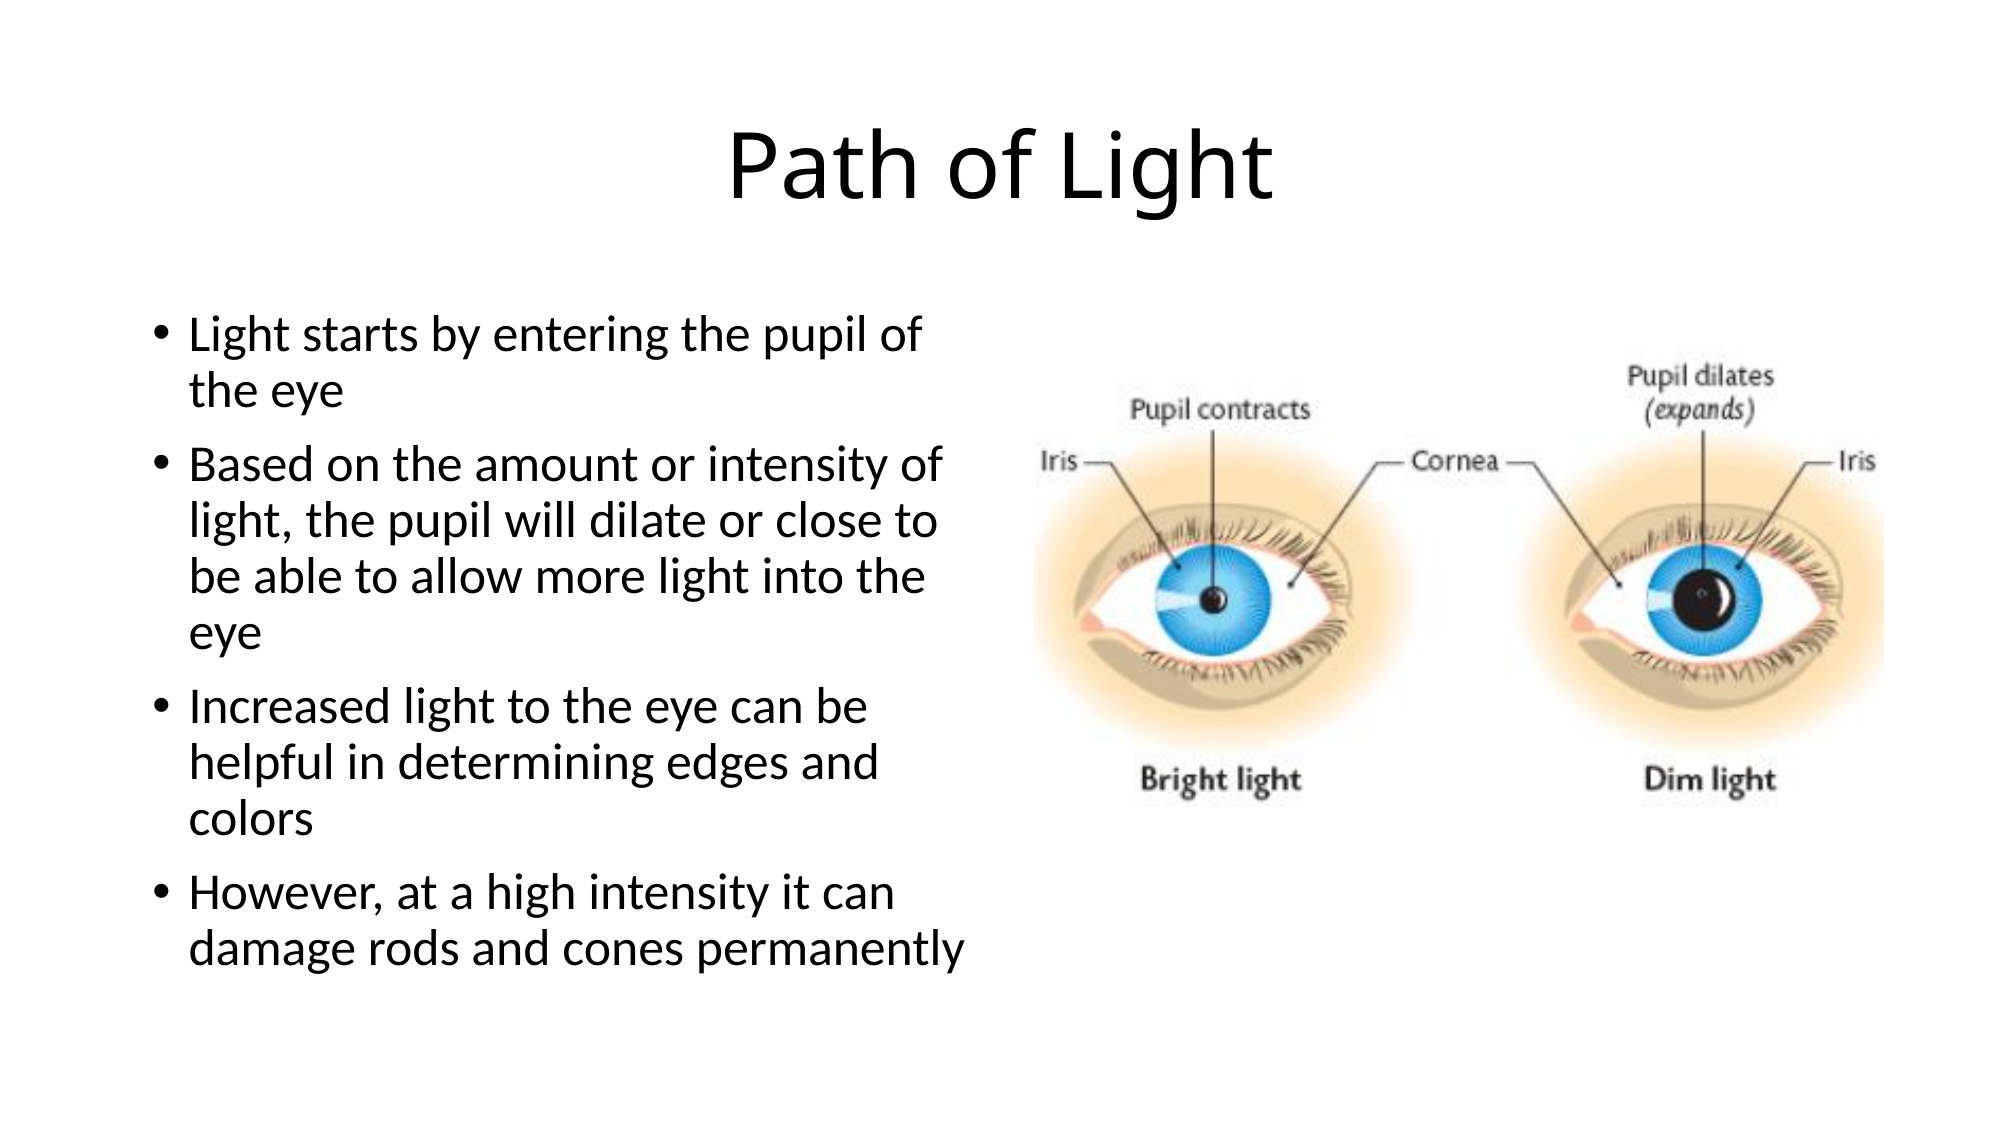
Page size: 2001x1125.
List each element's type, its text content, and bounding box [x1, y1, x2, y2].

picture [1033, 299, 1884, 936]
list Light starts by entering the pupil of the eye Based on the amount or intensity of light, the pupil will dilate or close to be able to allow more light into the eye Increased light to the eye can be helpful in determining edges and colors However, at a high intensity it can damage rods and cones permanently [137, 299, 988, 1014]
title Path of Light [137, 59, 1863, 278]
